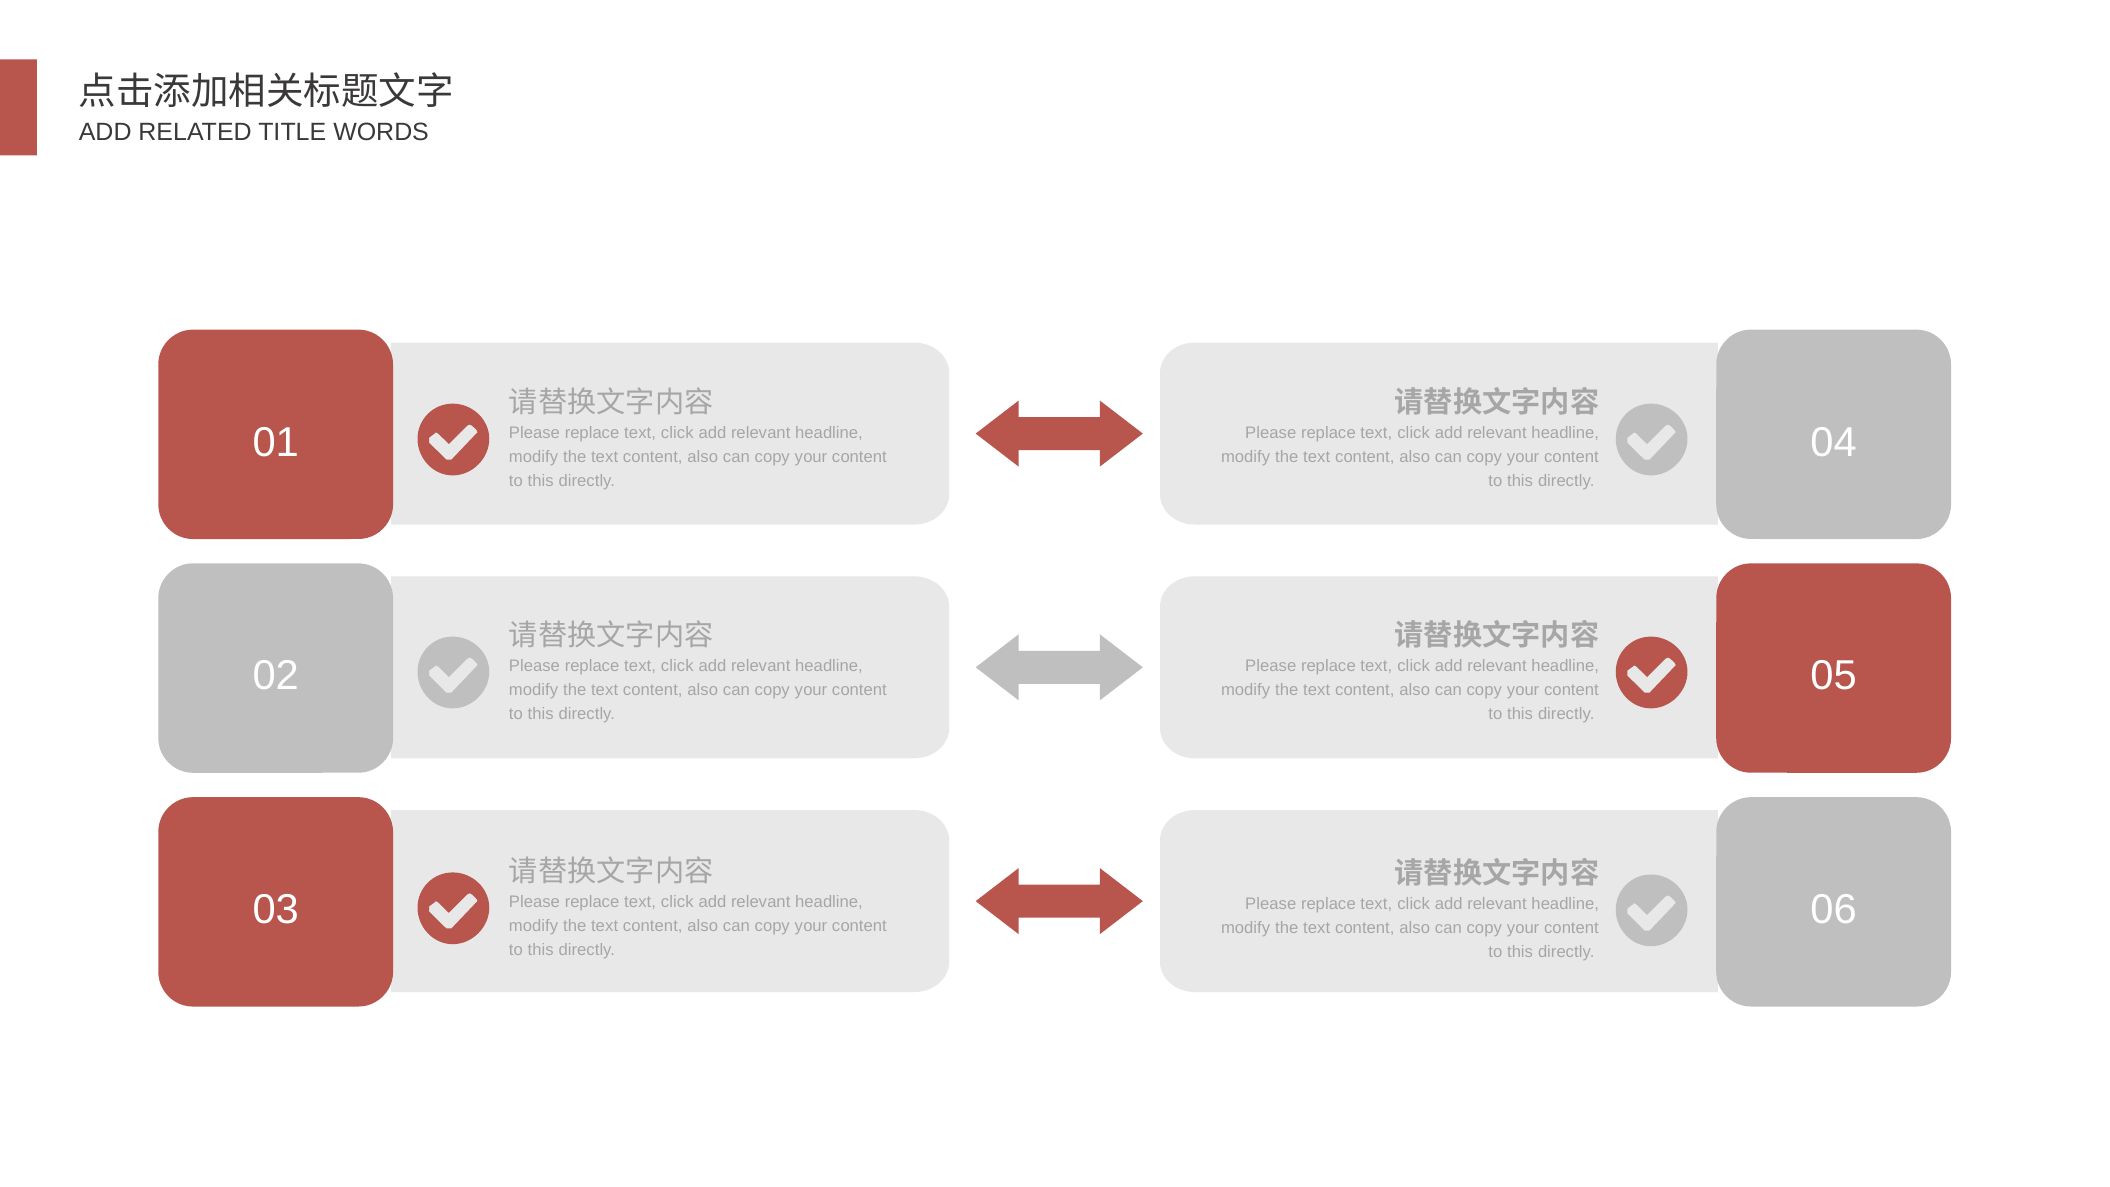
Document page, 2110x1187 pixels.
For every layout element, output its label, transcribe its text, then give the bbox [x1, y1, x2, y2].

text_box [1615, 403, 1688, 476]
text_box 请替换文字内容 Please replace text, click add relevant headline, modify the text content, also can copy your content to this directly. [1211, 847, 1600, 961]
text_box [974, 632, 1145, 703]
text_box [1158, 809, 1720, 994]
text_box [974, 865, 1145, 937]
text_box 04 [1715, 328, 1953, 541]
text_box 请替换文字内容 Please replace text, click add relevant headline, modify the text content, also can copy your content to this directly. [508, 376, 897, 490]
text_box [1615, 874, 1688, 947]
text_box [1158, 341, 1720, 526]
text_box [417, 403, 490, 476]
text_box [974, 398, 1145, 469]
text_box 03 [157, 796, 395, 1008]
text_box [417, 636, 490, 709]
text_box 06 [1715, 796, 1953, 1008]
text_box 请替换文字内容 Please replace text, click add relevant headline, modify the text content, also can copy your content to this directly. [508, 609, 897, 723]
text_box 请替换文字内容 Please replace text, click add relevant headline, modify the text content, also can copy your content to this directly. [508, 844, 897, 959]
text_box 点击添加相关标题文字 [62, 59, 470, 121]
text_box 02 [157, 562, 395, 774]
text_box 05 [1715, 562, 1953, 774]
text_box 请替换文字内容 Please replace text, click add relevant headline, modify the text content, also can copy your content to this directly. [1211, 609, 1600, 723]
text_box ADD RELATED TITLE WORDS [62, 107, 446, 154]
text_box [1158, 575, 1720, 760]
text_box [1615, 636, 1688, 709]
text_box 01 [157, 328, 395, 541]
text_box [390, 575, 951, 760]
text_box 请替换文字内容 Please replace text, click add relevant headline, modify the text content, also can copy your content to this directly. [1211, 376, 1600, 490]
text_box [390, 341, 951, 526]
text_box [390, 809, 951, 994]
text_box [417, 872, 490, 945]
